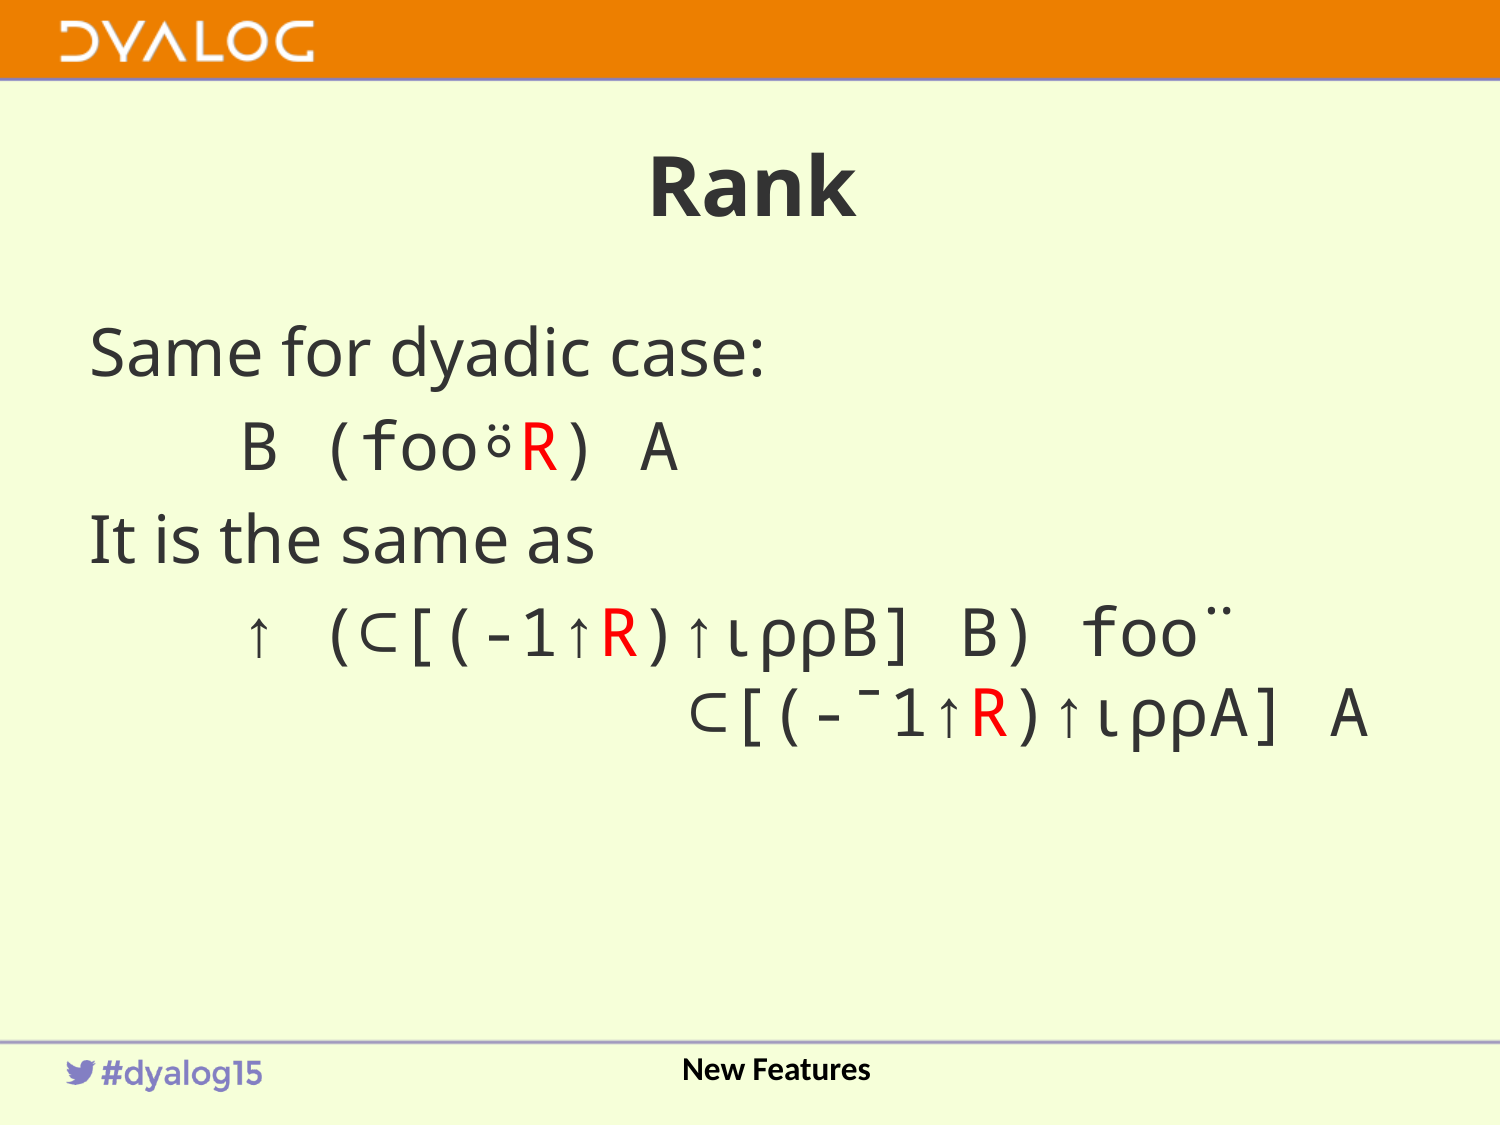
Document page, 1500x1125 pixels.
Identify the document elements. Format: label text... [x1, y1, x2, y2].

picture [0, 0, 1500, 1125]
title Rank [76, 125, 1427, 256]
list Same for dyadic case: B (foo⍤R) A It is the same as ↑ (⊂[(-1↑R)↑⍳⍴⍴B] B) foo¨ ⊂[(-¯1↑R)↑⍳⍴⍴A] A [75, 302, 1425, 1005]
footer New Features [667, 1039, 892, 1100]
